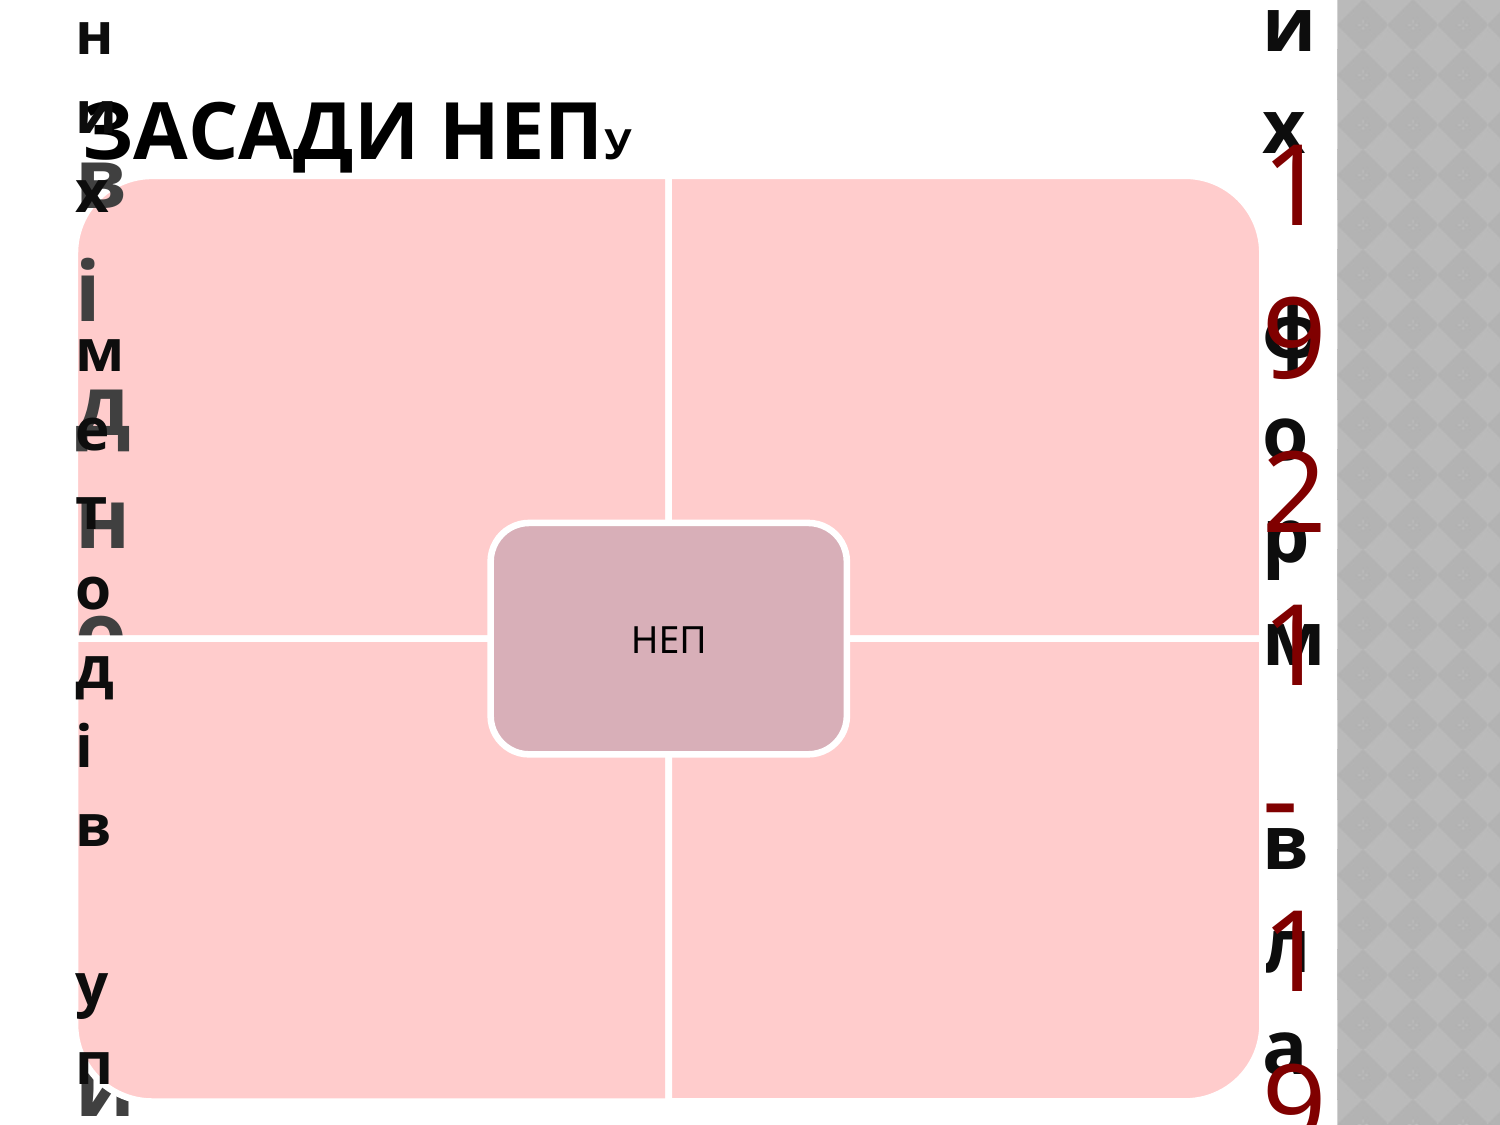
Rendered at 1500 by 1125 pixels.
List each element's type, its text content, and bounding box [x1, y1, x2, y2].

title ЗАСАДИ НЕПу [75, 52, 1263, 175]
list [74, 175, 1263, 1102]
